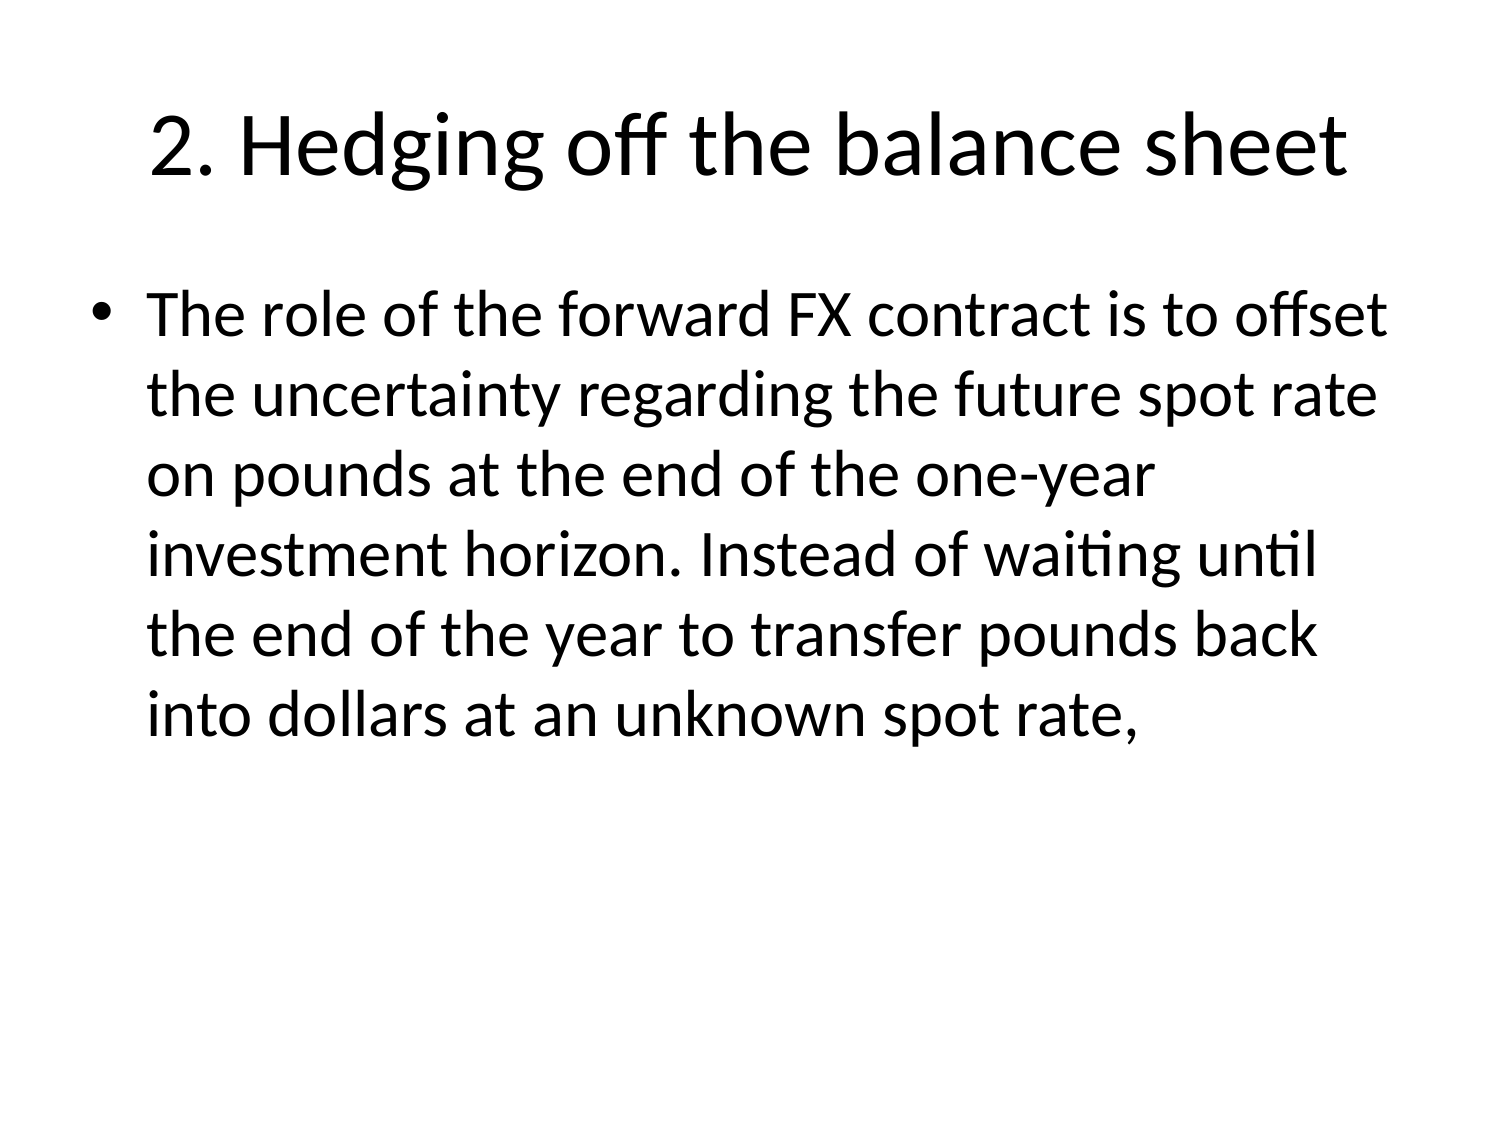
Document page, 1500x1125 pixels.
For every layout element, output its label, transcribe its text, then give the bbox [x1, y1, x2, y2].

list The role of the forward FX contract is to offset the uncertainty regarding the future spot rate on pounds at the end of the one-year investment horizon. Instead of waiting until the end of the year to transfer pounds back into dollars at an unknown spot rate, [75, 262, 1425, 1005]
title 2. Hedging off the balance sheet [75, 45, 1425, 233]
